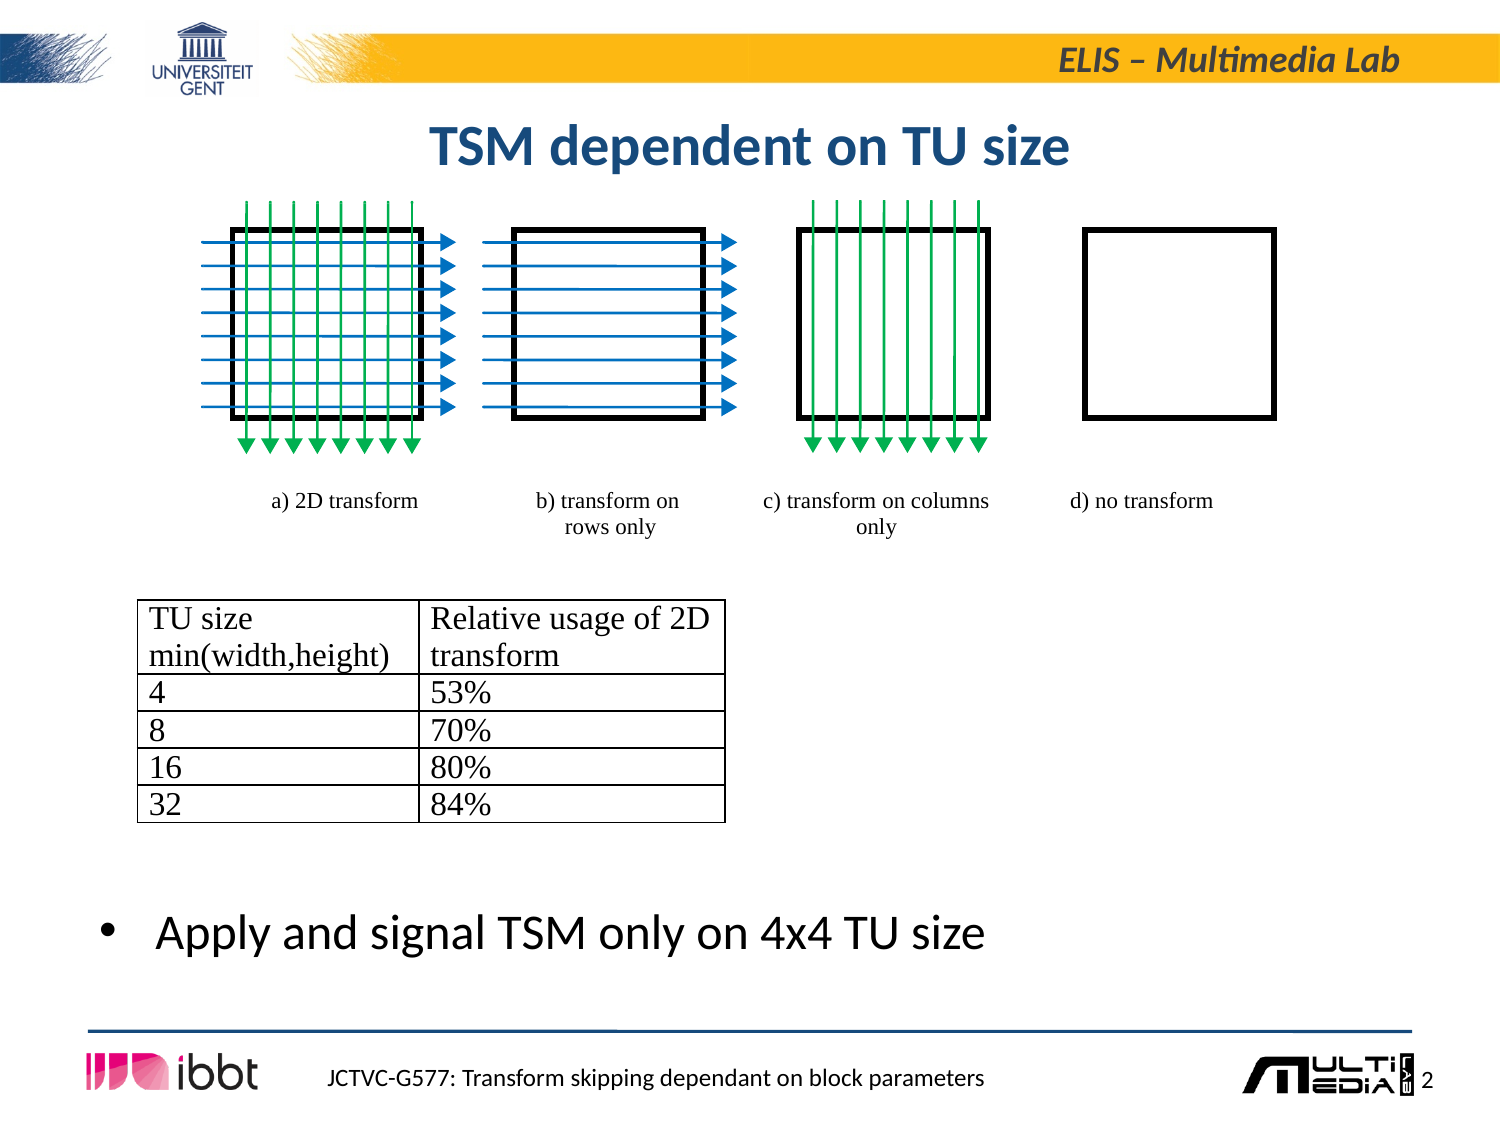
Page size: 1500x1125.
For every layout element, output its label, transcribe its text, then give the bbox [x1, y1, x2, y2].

table_cell c) transform on columns only [744, 495, 1009, 539]
table_cell 80% [420, 749, 724, 784]
table_cell 84% [420, 786, 724, 822]
table_cell 32 [138, 786, 418, 822]
table_cell 53% [420, 675, 724, 710]
picture [0, 20, 1500, 74]
table_cell b) transform on rows only [478, 495, 744, 539]
table_header TU size min(width,height) [138, 601, 418, 673]
table_cell 16 [138, 749, 418, 784]
table_header Relative usage of 2D transform [420, 601, 724, 673]
table_cell 70% [420, 712, 724, 747]
table_cell 4 [138, 675, 418, 710]
title TSM dependent on TU size [81, 150, 1419, 197]
text_box [0, 74, 1500, 150]
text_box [187, 199, 1288, 487]
table_cell d) no transform [1009, 495, 1275, 539]
list Apply and signal TSM only on 4x4 TU size [83, 212, 1417, 1017]
picture [45, 990, 299, 1125]
table_cell a) 2D transform [212, 495, 478, 539]
table_cell 8 [138, 712, 418, 747]
picture [1242, 1053, 1414, 1096]
